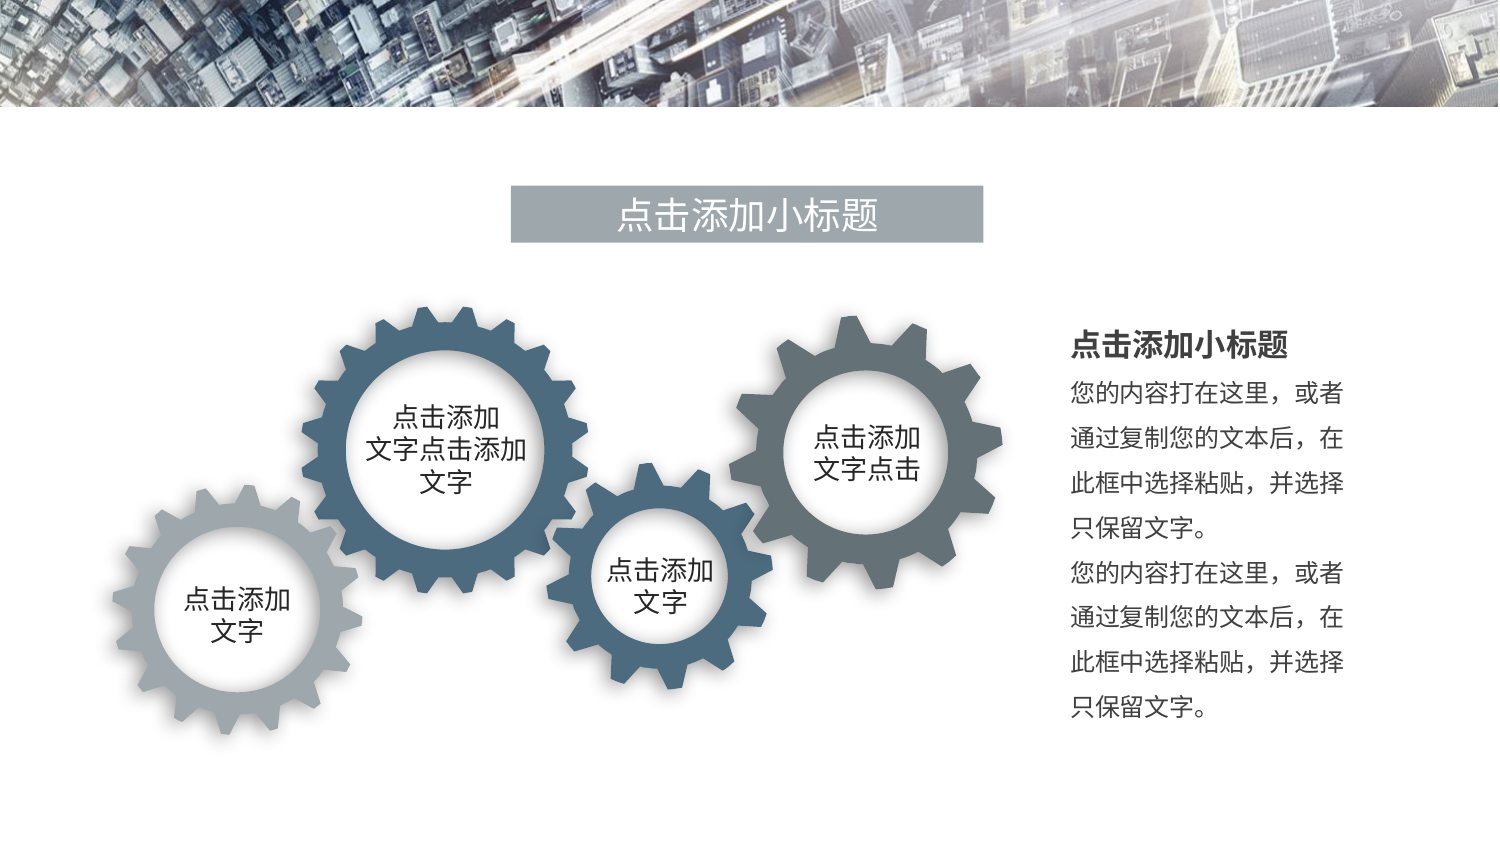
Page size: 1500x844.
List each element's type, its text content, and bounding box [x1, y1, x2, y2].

text_box [301, 306, 589, 594]
text_box 点击添加 文字 [601, 547, 707, 624]
picture [0, 0, 1498, 107]
text_box [112, 484, 363, 735]
text_box 点击添加 文字点击添加 文字 [356, 394, 524, 503]
text_box 点击添加小标题 您的内容打在这里，或者通过复制您的文本后，在此框中选择粘贴，并选择只保留文字。 您的内容打在这里，或者通过复制您的文本后，在此框中选择粘贴，并选择只保留文字。 [1058, 300, 1378, 728]
text_box 点击添加 文字点击 [794, 414, 928, 491]
text_box 点击添加 文字 [168, 576, 300, 653]
text_box [728, 315, 1003, 590]
text_box 点击添加小标题 [510, 185, 984, 244]
text_box [546, 462, 773, 690]
